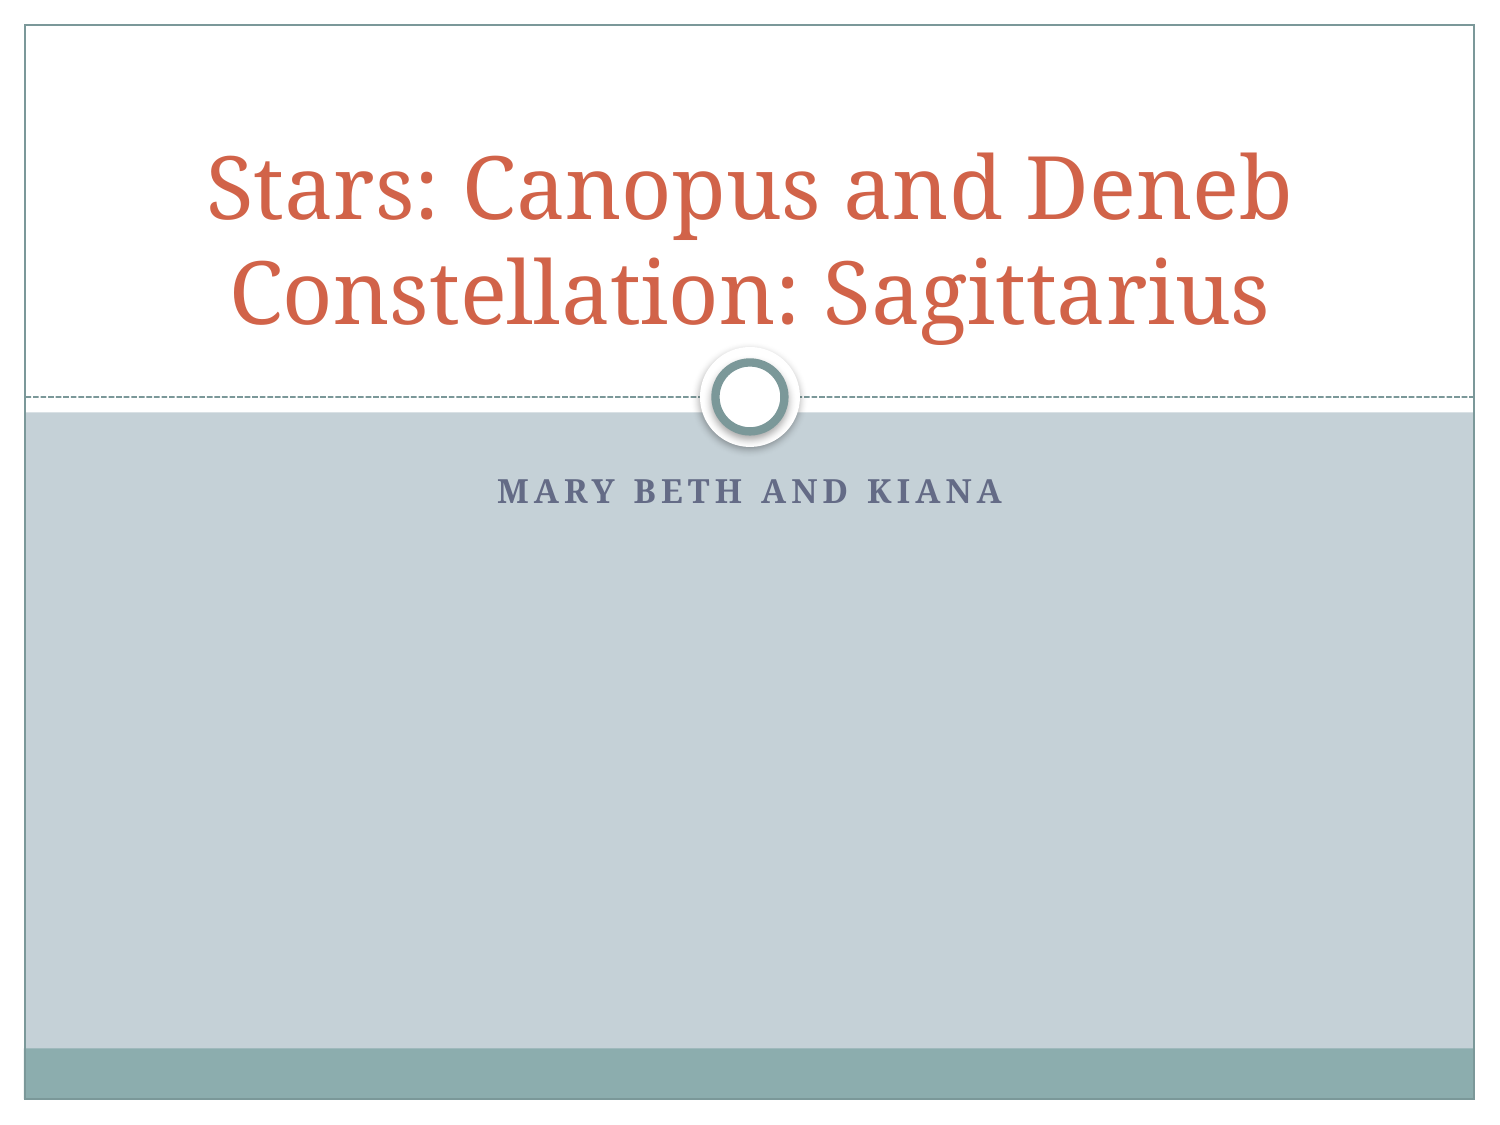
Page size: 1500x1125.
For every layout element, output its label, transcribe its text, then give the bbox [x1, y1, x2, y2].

subtitle Mary Beth and kiana [225, 462, 1275, 750]
title Stars: Canopus and Deneb Constellation: Sagittarius [112, 62, 1388, 350]
